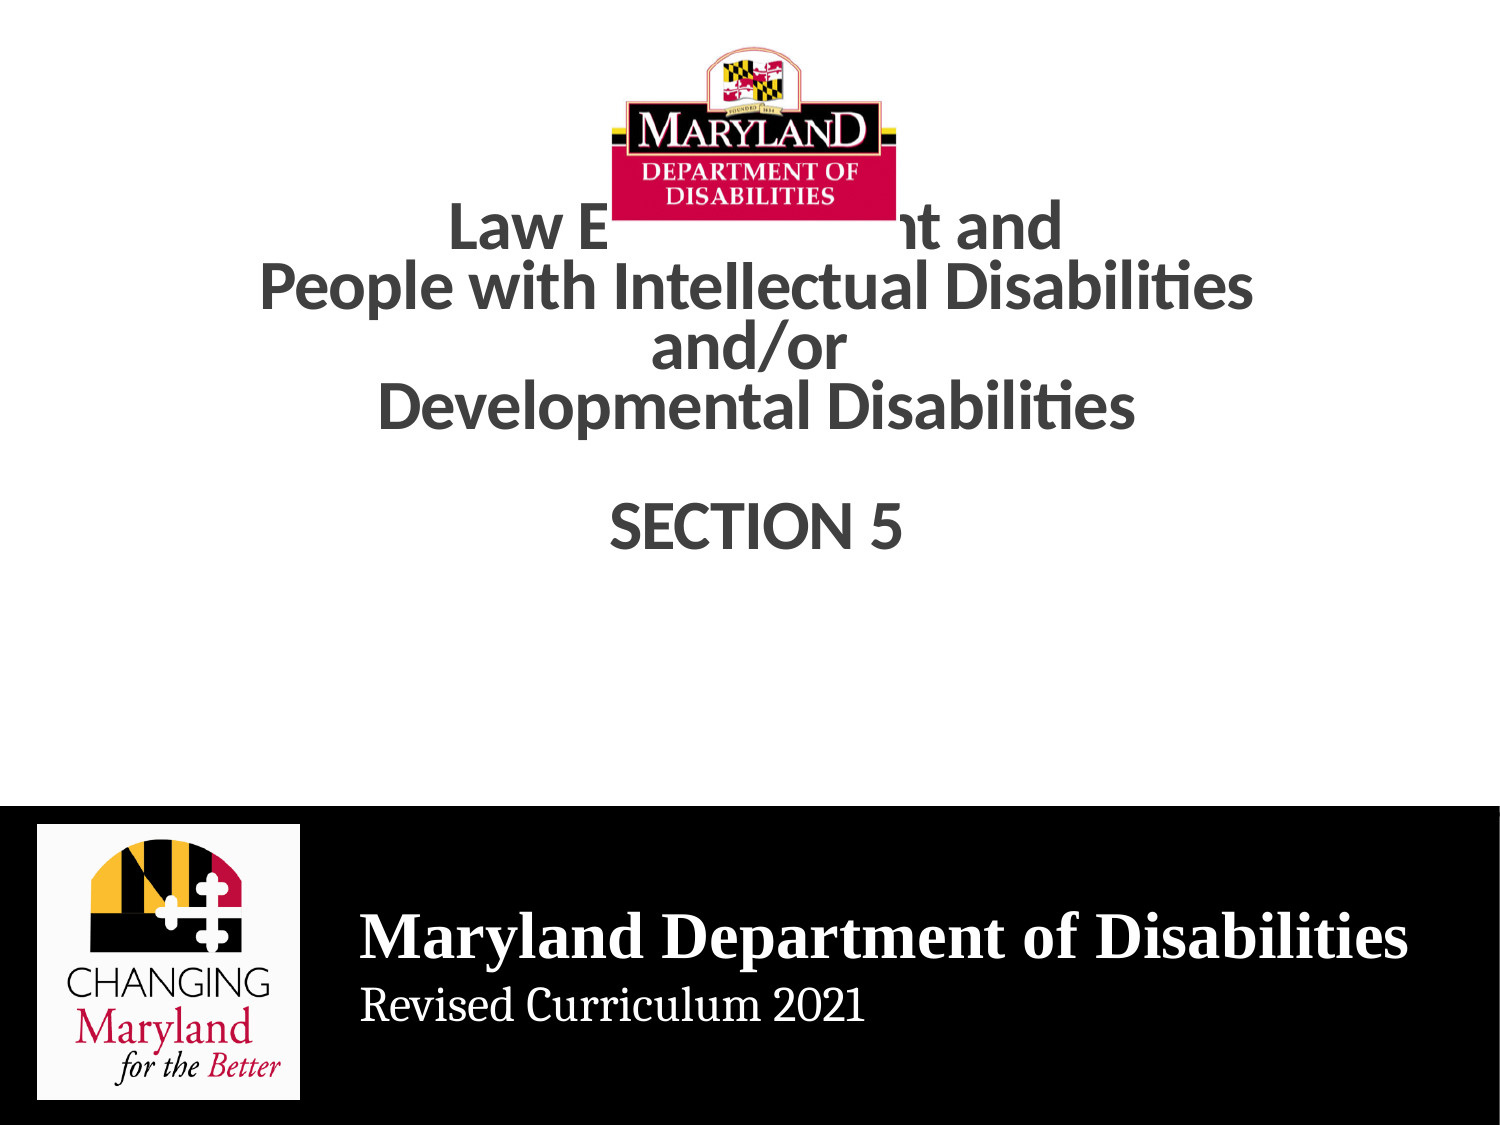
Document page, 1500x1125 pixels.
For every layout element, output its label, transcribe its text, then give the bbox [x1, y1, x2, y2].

title Law Enforcement and People with Intellectual Disabilities and/or Developmental Disabilities SECTION 5 [82, 37, 1433, 638]
text_box Maryland Department of Disabilities Revised Curriculum 2021 [344, 884, 1433, 1039]
picture [606, 39, 901, 263]
picture [36, 824, 301, 1101]
